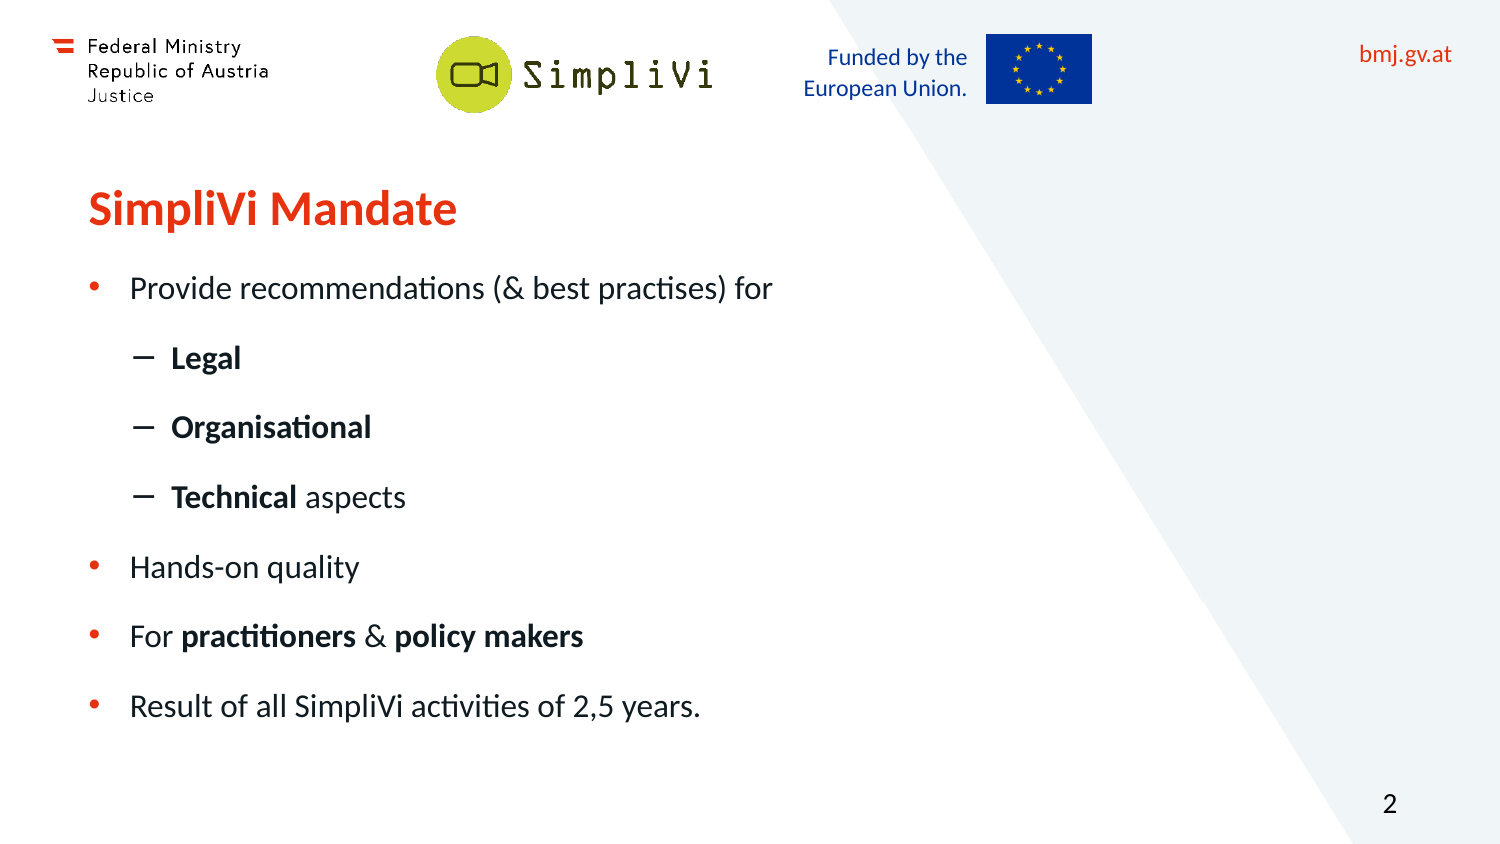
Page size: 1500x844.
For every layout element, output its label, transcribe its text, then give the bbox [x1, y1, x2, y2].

list Provide recommendations (& best practises) for Legal Organisational Technical aspects Hands-on quality For practitioners & policy makers Result of all SimpliVi activities of 2,5 years. [88, 266, 1398, 756]
picture [0, 0, 1500, 844]
slide_number 2 [1263, 785, 1398, 819]
title SimpliVi Mandate [88, 173, 1398, 266]
